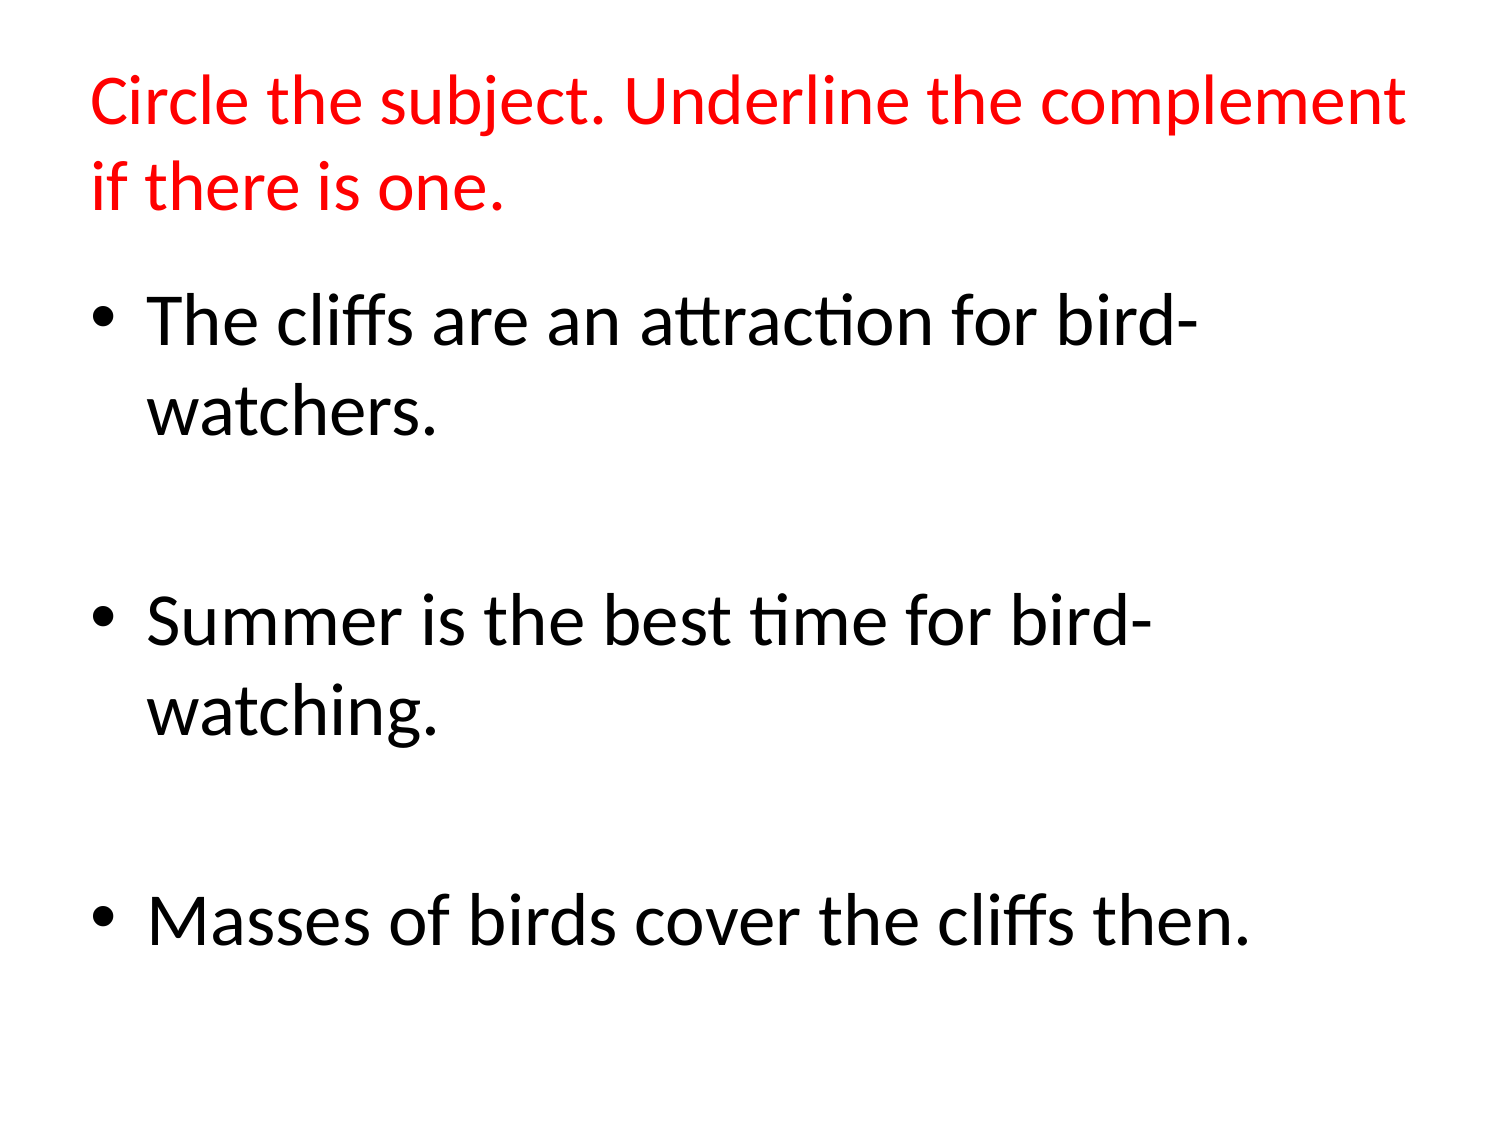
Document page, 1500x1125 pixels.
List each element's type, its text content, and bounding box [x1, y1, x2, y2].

list The cliffs are an attraction for bird-watchers. Summer is the best time for bird-watching. Masses of birds cover the cliffs then. [75, 262, 1425, 1005]
title Circle the subject. Underline the complement if there is one. [75, 45, 1425, 233]
